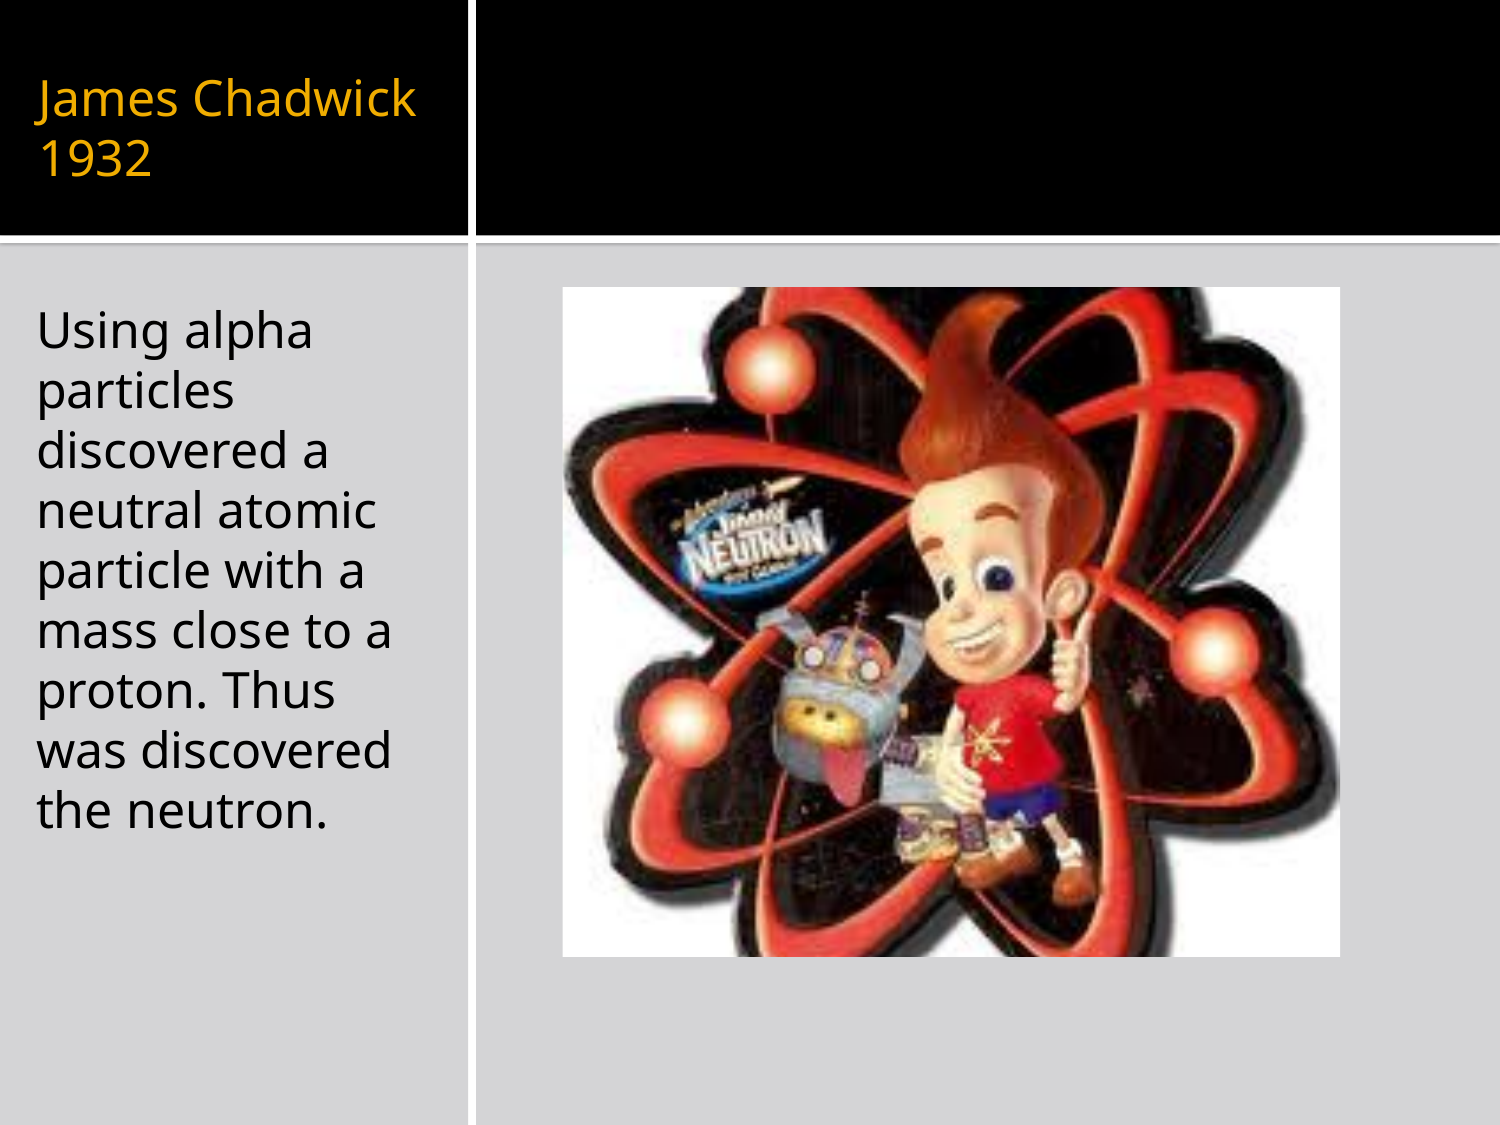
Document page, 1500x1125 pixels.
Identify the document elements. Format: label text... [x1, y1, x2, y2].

list Using alpha particles discovered a neutral atomic particle with a mass close to a proton. Thus was discovered the neutron. [26, 283, 432, 1034]
title James Chadwick 1932 [26, 25, 442, 186]
picture [562, 287, 1341, 957]
